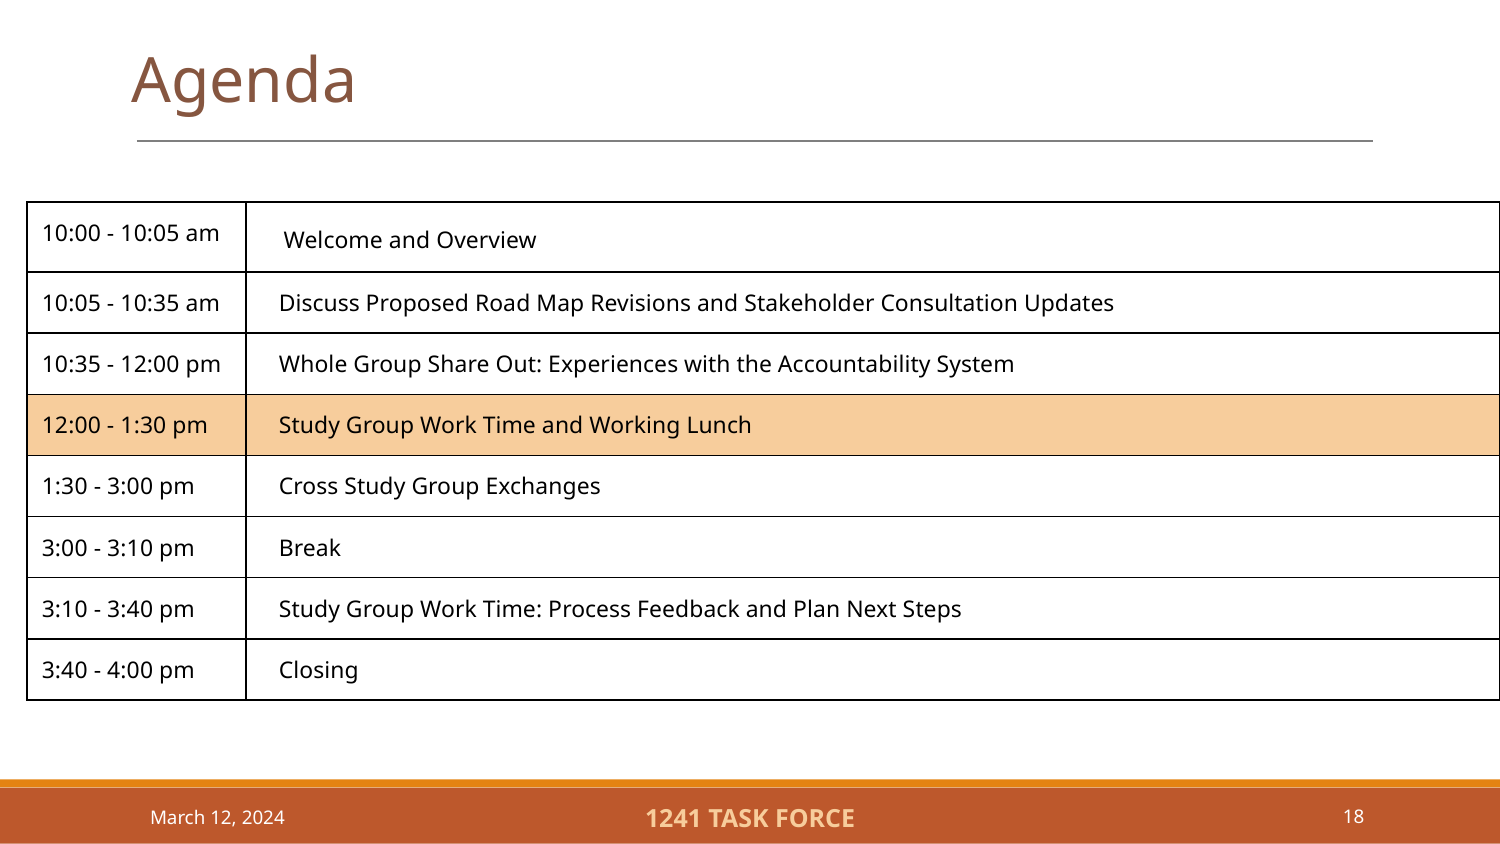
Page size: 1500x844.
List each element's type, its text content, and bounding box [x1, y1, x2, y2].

table_cell Cross Study Group Exchanges [247, 456, 1499, 516]
table_cell Study Group Work Time: Process Feedback and Plan Next Steps [247, 578, 1499, 638]
table_cell 1:30 - 3:00 pm [28, 456, 245, 516]
table_cell Study Group Work Time and Working Lunch [247, 395, 1499, 455]
table_cell 10:05 - 10:35 am [28, 273, 245, 332]
table_cell Closing [247, 640, 1499, 699]
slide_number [135, 794, 440, 840]
table_header 10:00 - 10:05 am [28, 203, 245, 271]
table_cell 3:40 - 4:00 pm [28, 640, 245, 699]
table_cell Break [247, 517, 1499, 577]
slide_number 18 [1218, 794, 1380, 840]
table_cell 3:00 - 3:10 pm [28, 517, 245, 577]
title Agenda [131, 29, 1369, 125]
table_cell Whole Group Share Out: Experiences with the Accountability System [247, 334, 1499, 394]
table_cell 3:10 - 3:40 pm [28, 578, 245, 638]
table_header Welcome and Overview [247, 203, 1499, 271]
footer 1241 TASK FORCE [453, 794, 1047, 840]
table_cell 10:35 - 12:00 pm [28, 334, 245, 394]
table_cell Discuss Proposed Road Map Revisions and Stakeholder Consultation Updates [247, 273, 1499, 332]
table_cell 12:00 - 1:30 pm [28, 395, 245, 455]
